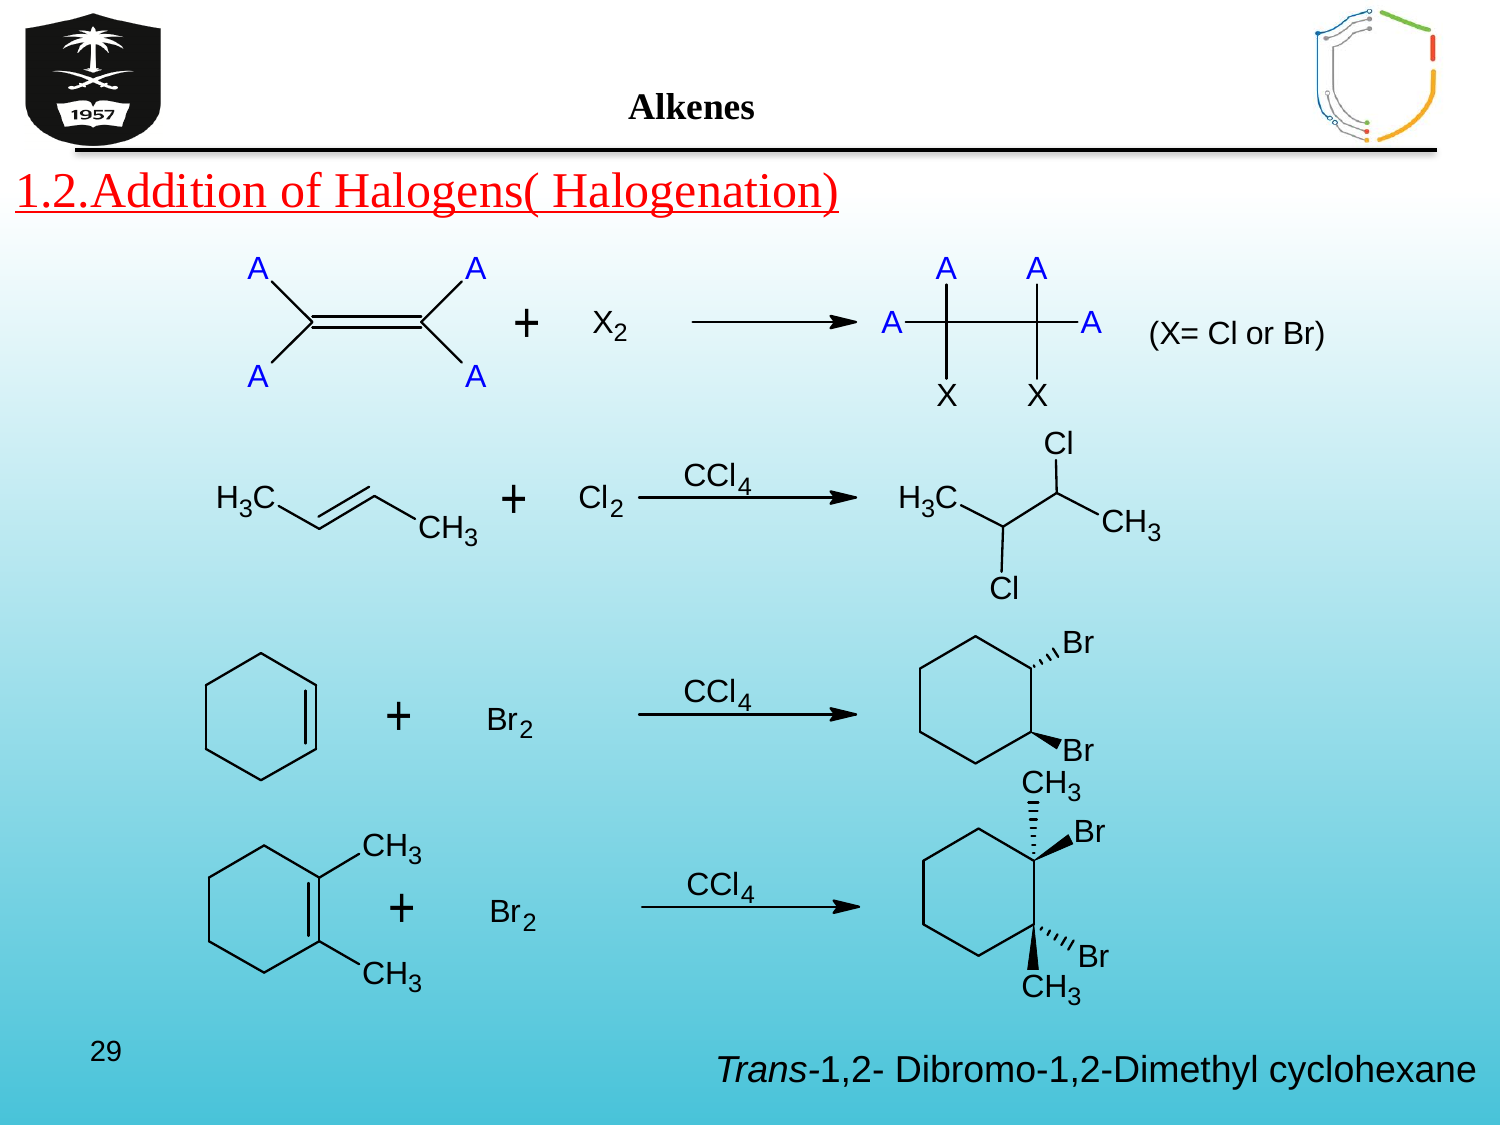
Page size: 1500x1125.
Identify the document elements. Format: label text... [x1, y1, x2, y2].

text_box Alkenes [613, 74, 771, 135]
text_box Trans-1,2- Dibromo-1,2-Dimethyl cyclohexane [700, 1037, 1492, 1098]
picture [1287, 0, 1463, 165]
list 1.2.Addition of Halogens( Halogenation) [0, 149, 1350, 263]
picture [24, 12, 163, 151]
text_box 29 [75, 1024, 425, 1103]
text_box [203, 249, 1330, 1013]
